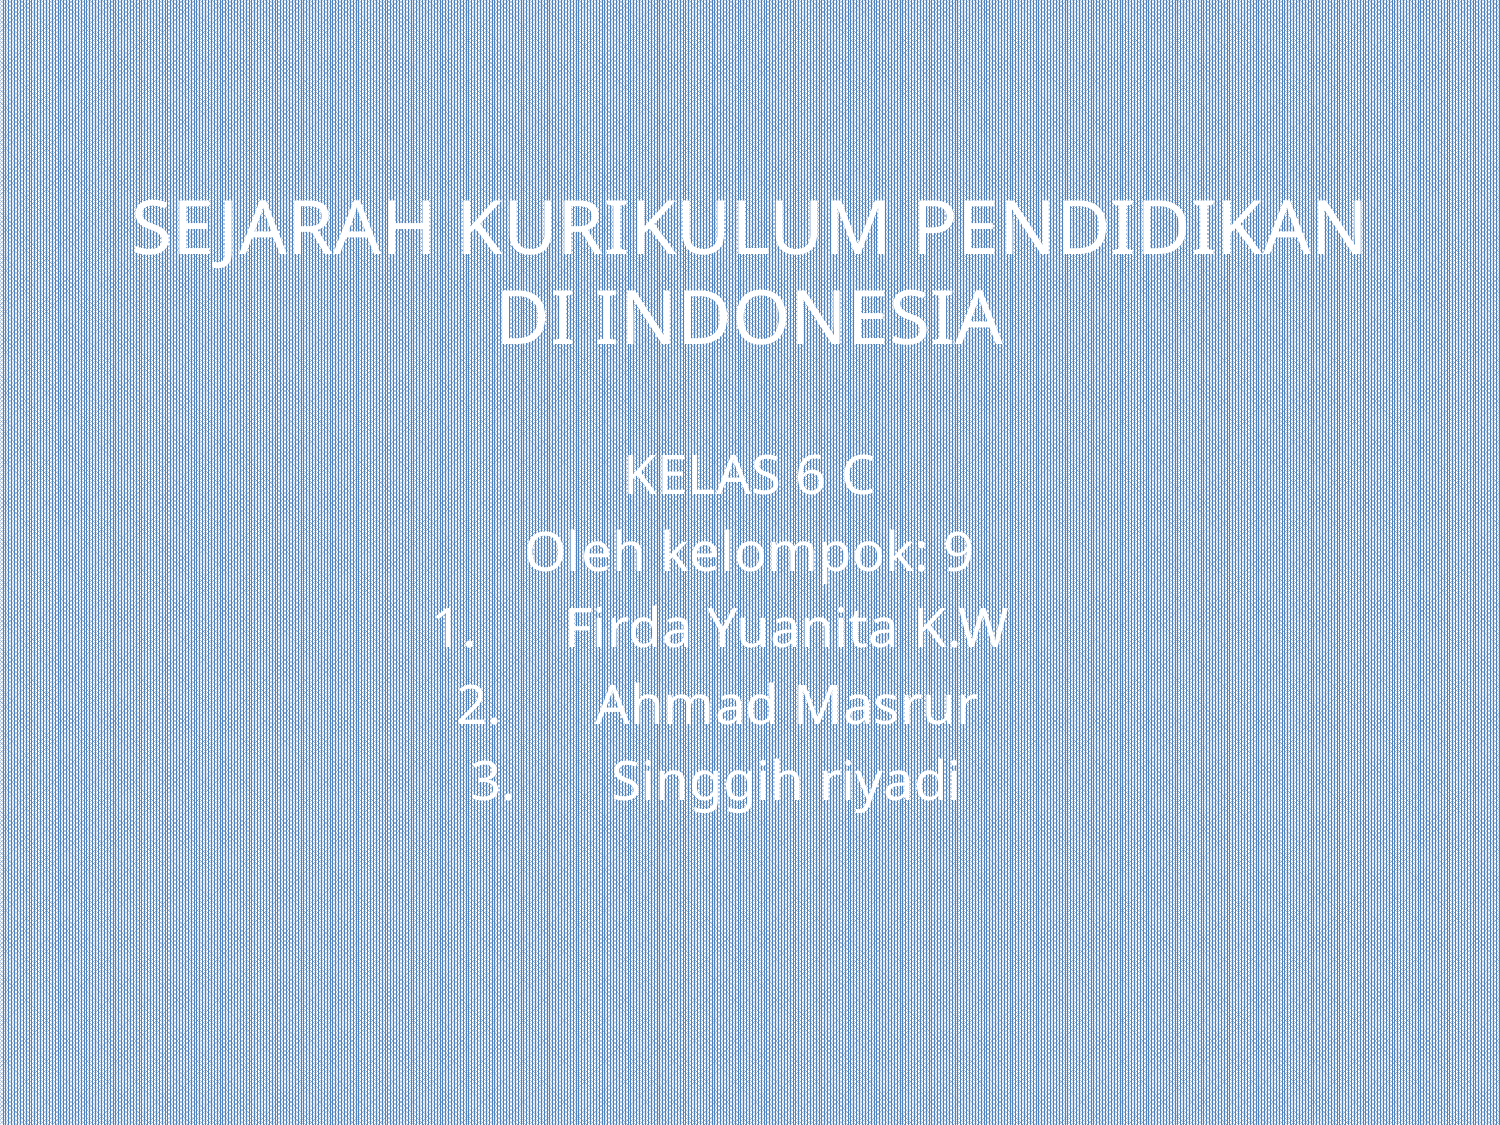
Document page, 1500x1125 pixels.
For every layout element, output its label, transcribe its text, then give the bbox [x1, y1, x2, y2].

subtitle KELAS 6 C Oleh kelompok: 9 Firda Yuanita K.W Ahmad Masrur Singgih riyadi [225, 432, 1275, 823]
title SEJARAH KURIKULUM PENDIDIKAN DI INDONESIA [112, 149, 1388, 391]
